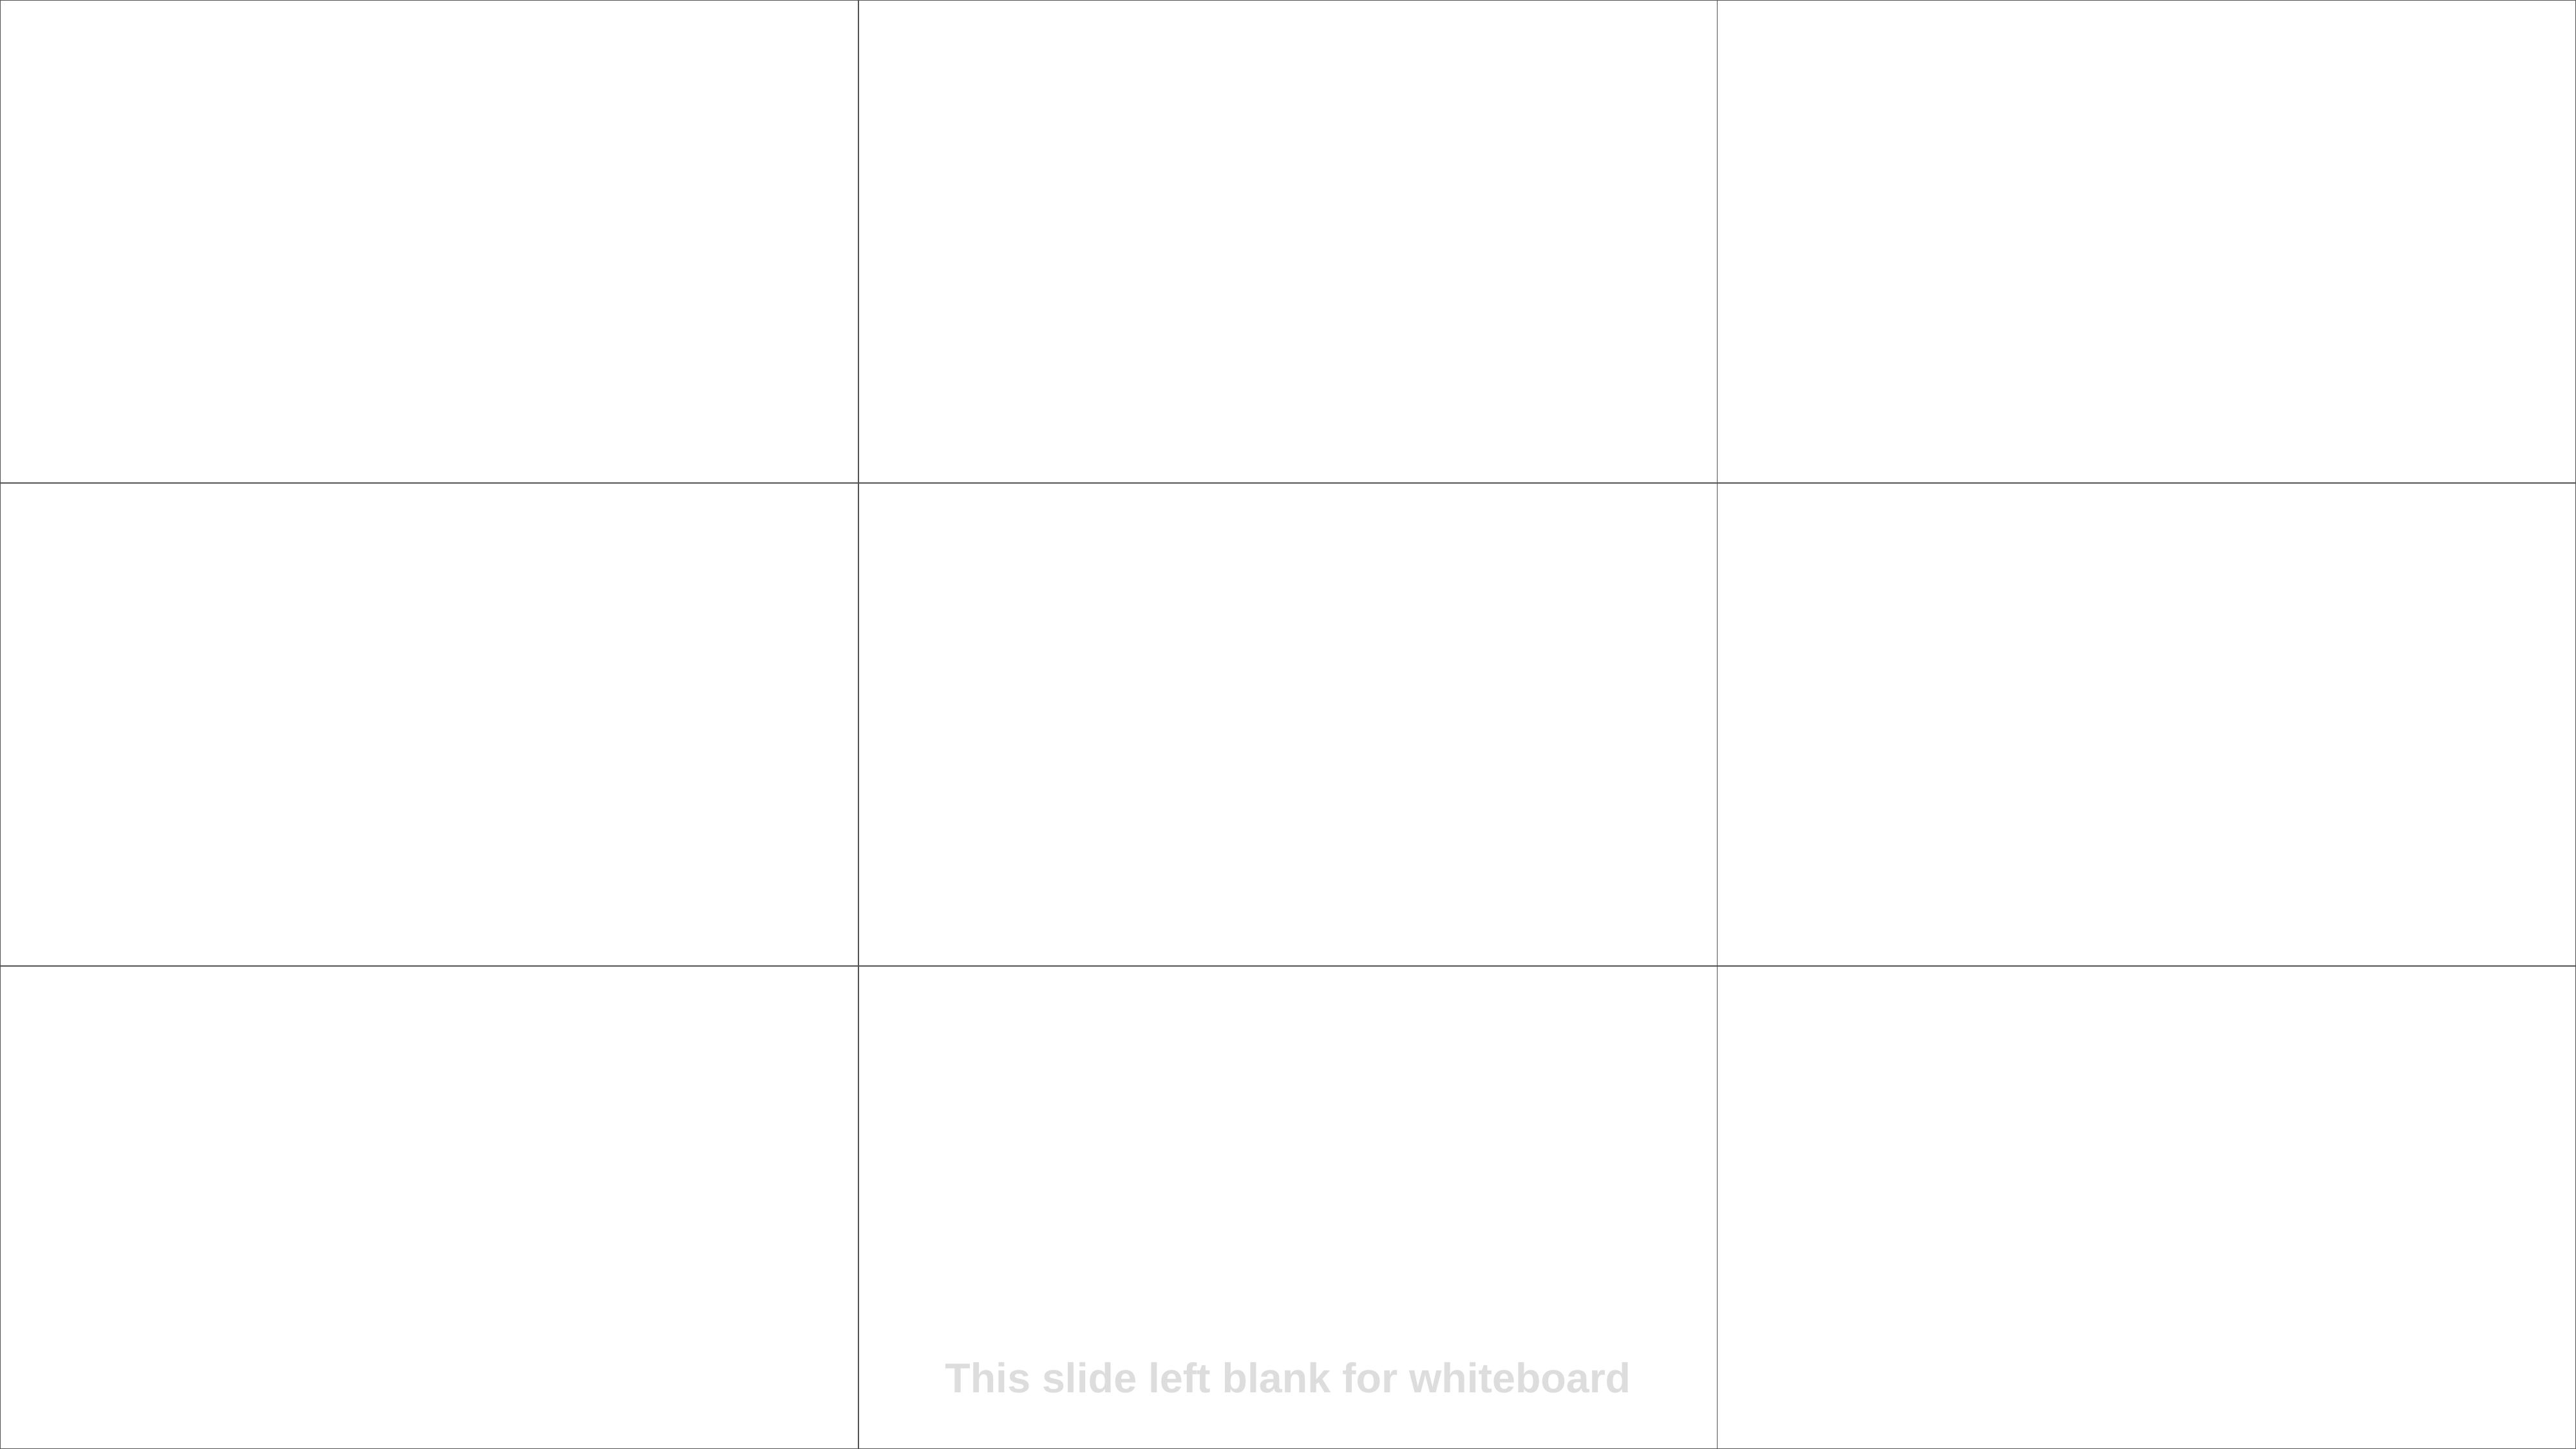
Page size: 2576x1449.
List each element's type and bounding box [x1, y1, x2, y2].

table_cell [859, 967, 1717, 1448]
table_cell [859, 484, 1717, 965]
table_header [1718, 1, 2575, 482]
table_cell [1, 484, 858, 965]
text_box [923, 1345, 1653, 1406]
table_header [859, 1, 1717, 482]
table_header [1, 1, 858, 482]
table_cell [1, 967, 858, 1448]
table_cell [1718, 484, 2575, 965]
table_cell [1718, 967, 2575, 1448]
